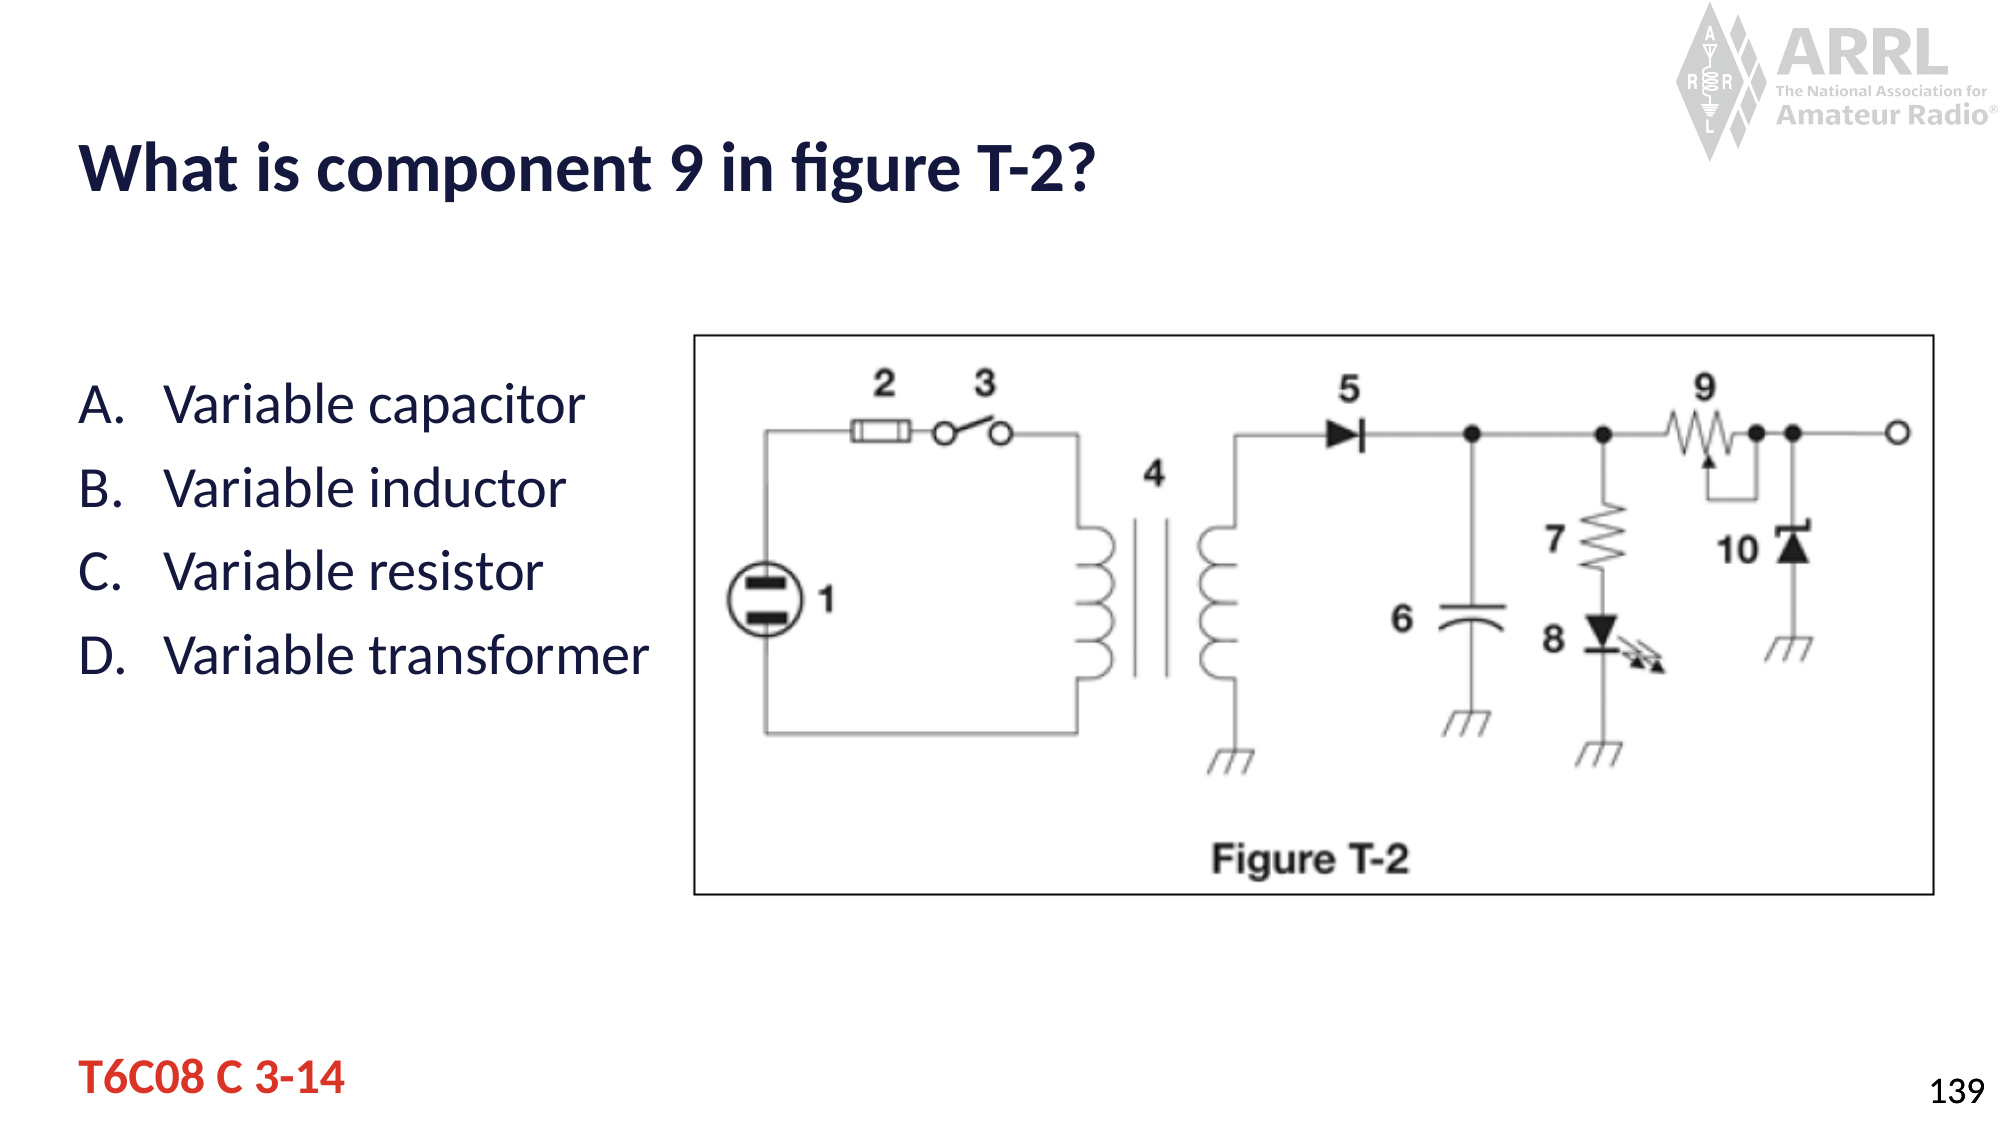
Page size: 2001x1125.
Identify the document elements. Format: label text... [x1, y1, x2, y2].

picture [686, 325, 1937, 898]
text_box T6C08 C 3-14 [63, 1036, 921, 1112]
list Variable capacitor Variable inductor Variable resistor Variable transformer [63, 365, 1863, 989]
title What is component 9 in figure T-2? [63, 59, 1863, 278]
picture [1674, 0, 2000, 164]
